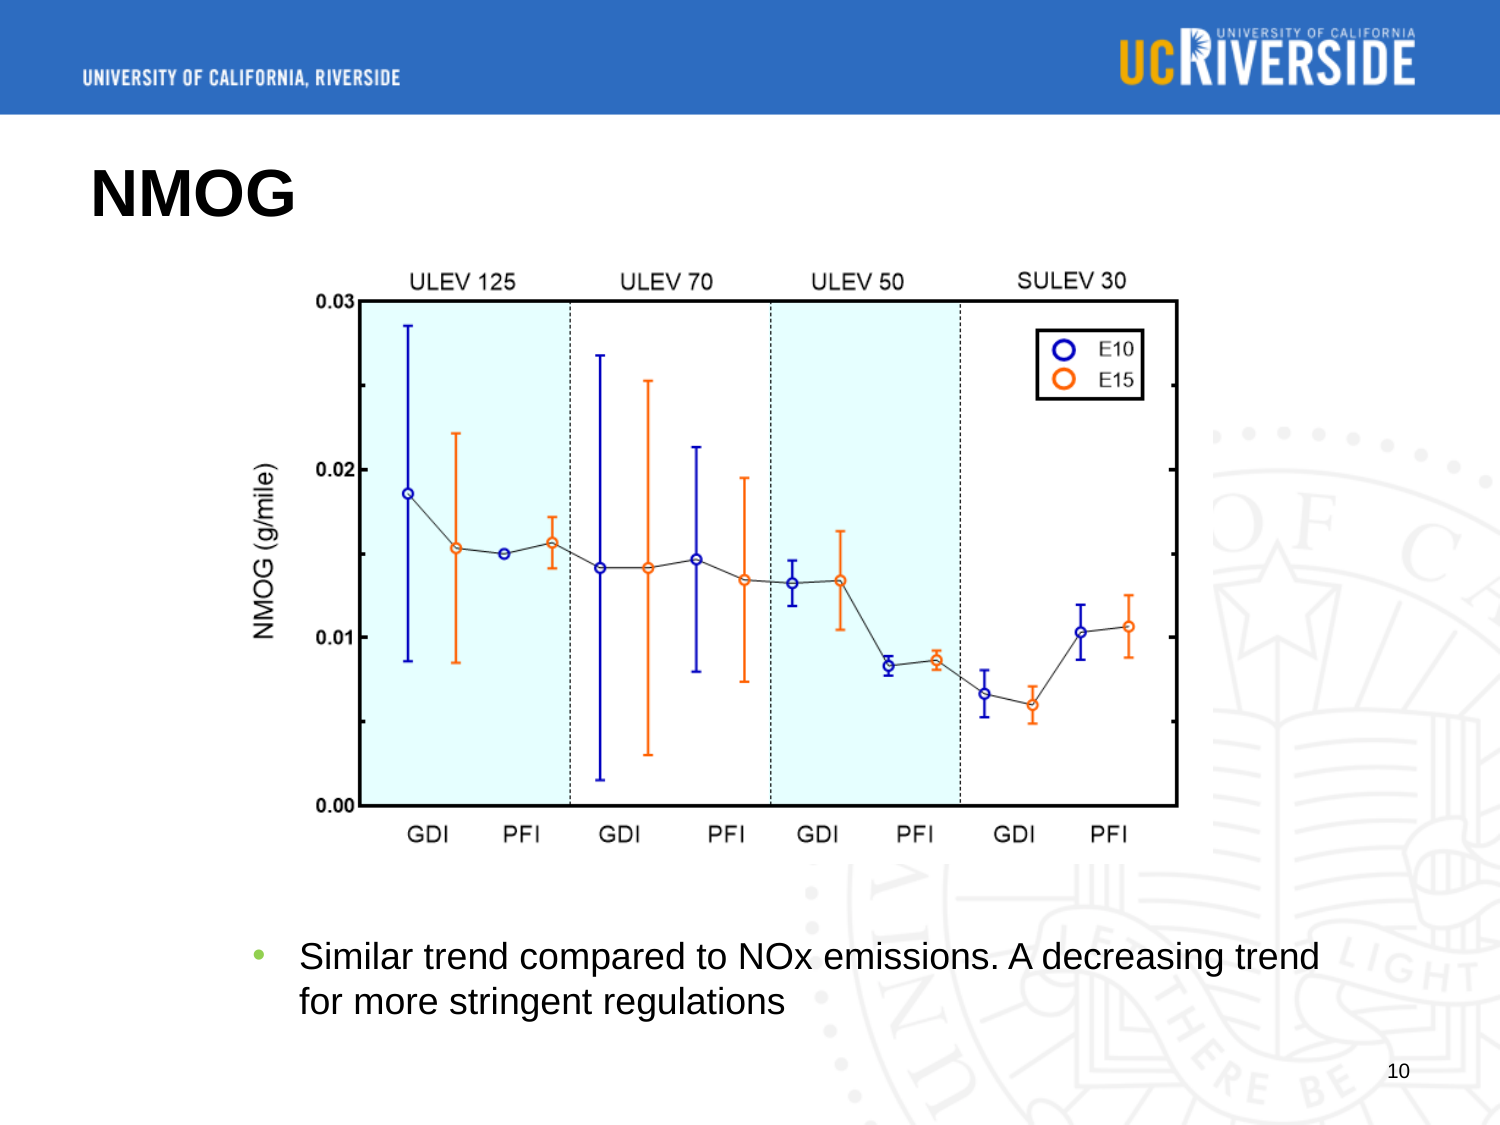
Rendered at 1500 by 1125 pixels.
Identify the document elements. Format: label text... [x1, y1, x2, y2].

slide_number 10 [1074, 1050, 1425, 1100]
picture [0, 0, 1500, 1125]
text_box Similar trend compared to NOx emissions. A decreasing trend for more stringent regulations [237, 924, 1338, 1030]
title NMOG [75, 112, 1425, 238]
